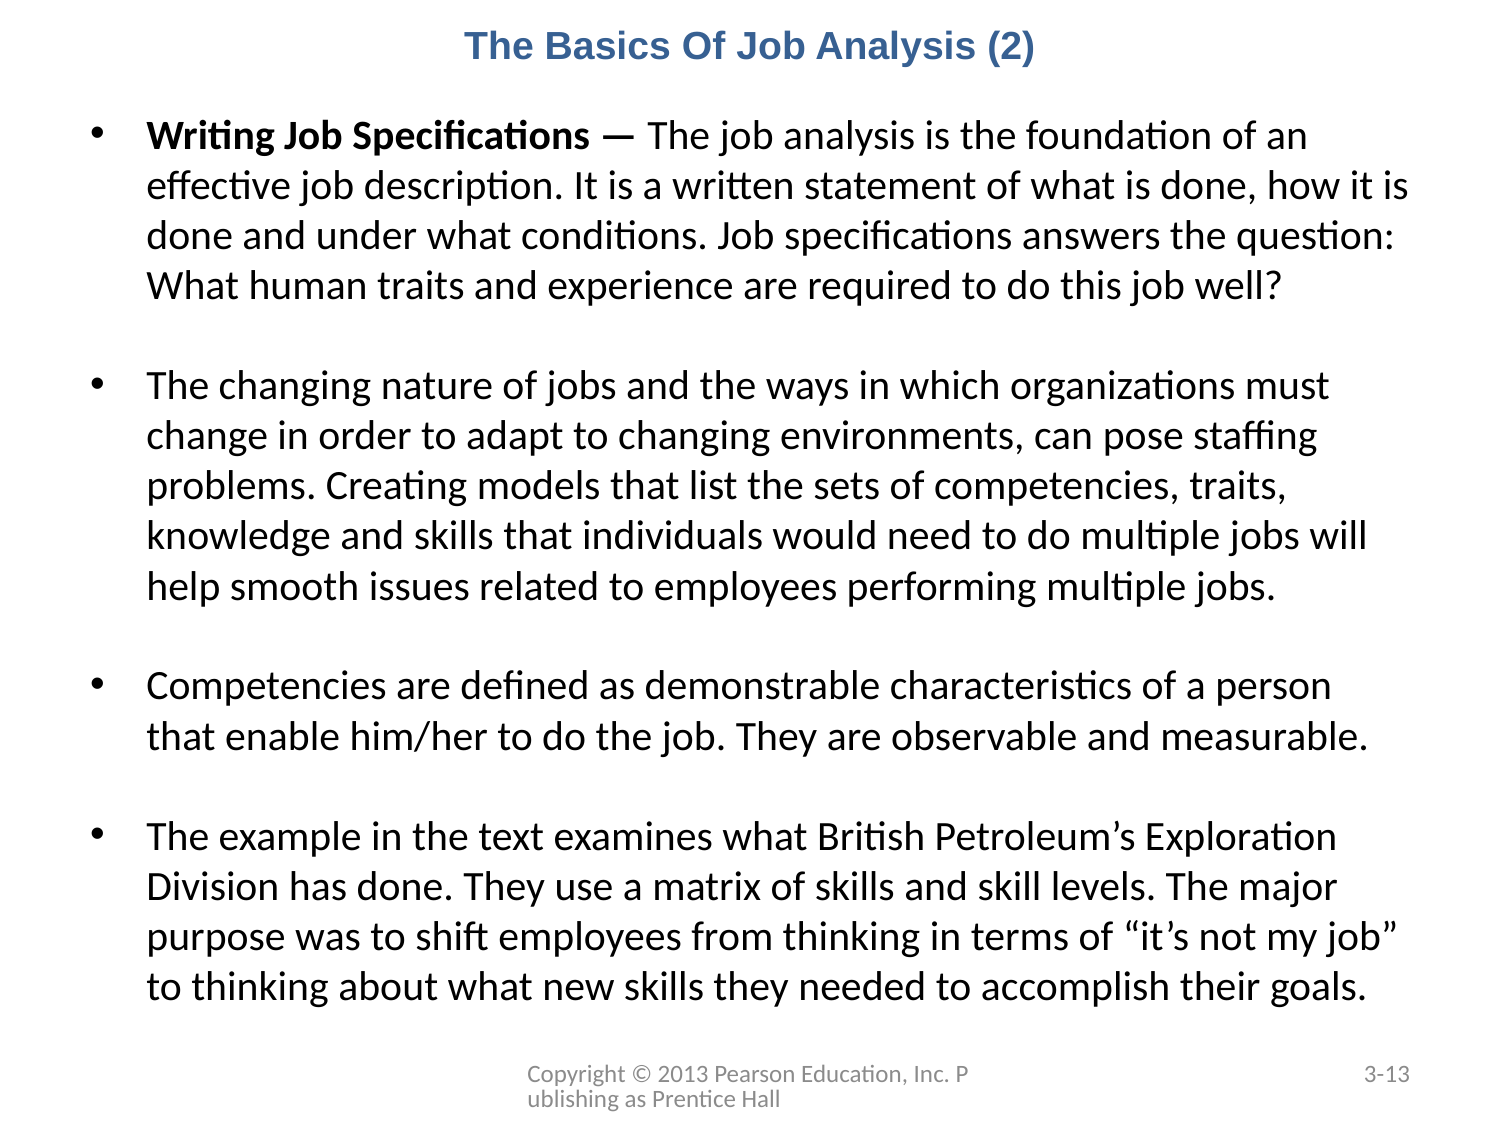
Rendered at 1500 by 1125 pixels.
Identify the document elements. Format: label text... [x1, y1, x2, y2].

list Writing Job Specifications — The job analysis is the foundation of an effective job description. It is a written statement of what is done, how it is done and under what conditions. Job specifications answers the question: What human traits and experience are required to do this job well? The changing nature of jobs and the ways in which organizations must change in order to adapt to changing environments, can pose staffing problems. Creating models that list the sets of competencies, traits, knowledge and skills that individuals would need to do multiple jobs will help smooth issues related to employees performing multiple jobs. Competencies are defined as demonstrable characteristics of a person that enable him/her to do the job. They are observable and measurable. The example in the text examines what British Petroleum’s Exploration Division has done. They use a matrix of skills and skill levels. The major purpose was to shift employees from thinking in terms of “it’s not my job” to thinking about what new skills they needed to accomplish their goals. [75, 99, 1425, 1038]
footer Copyright © 2013 Pearson Education, Inc. Publishing as Prentice Hall [512, 1042, 988, 1103]
title The Basics Of Job Analysis (2) [75, 12, 1425, 75]
slide_number 3-13 [1074, 1042, 1425, 1103]
